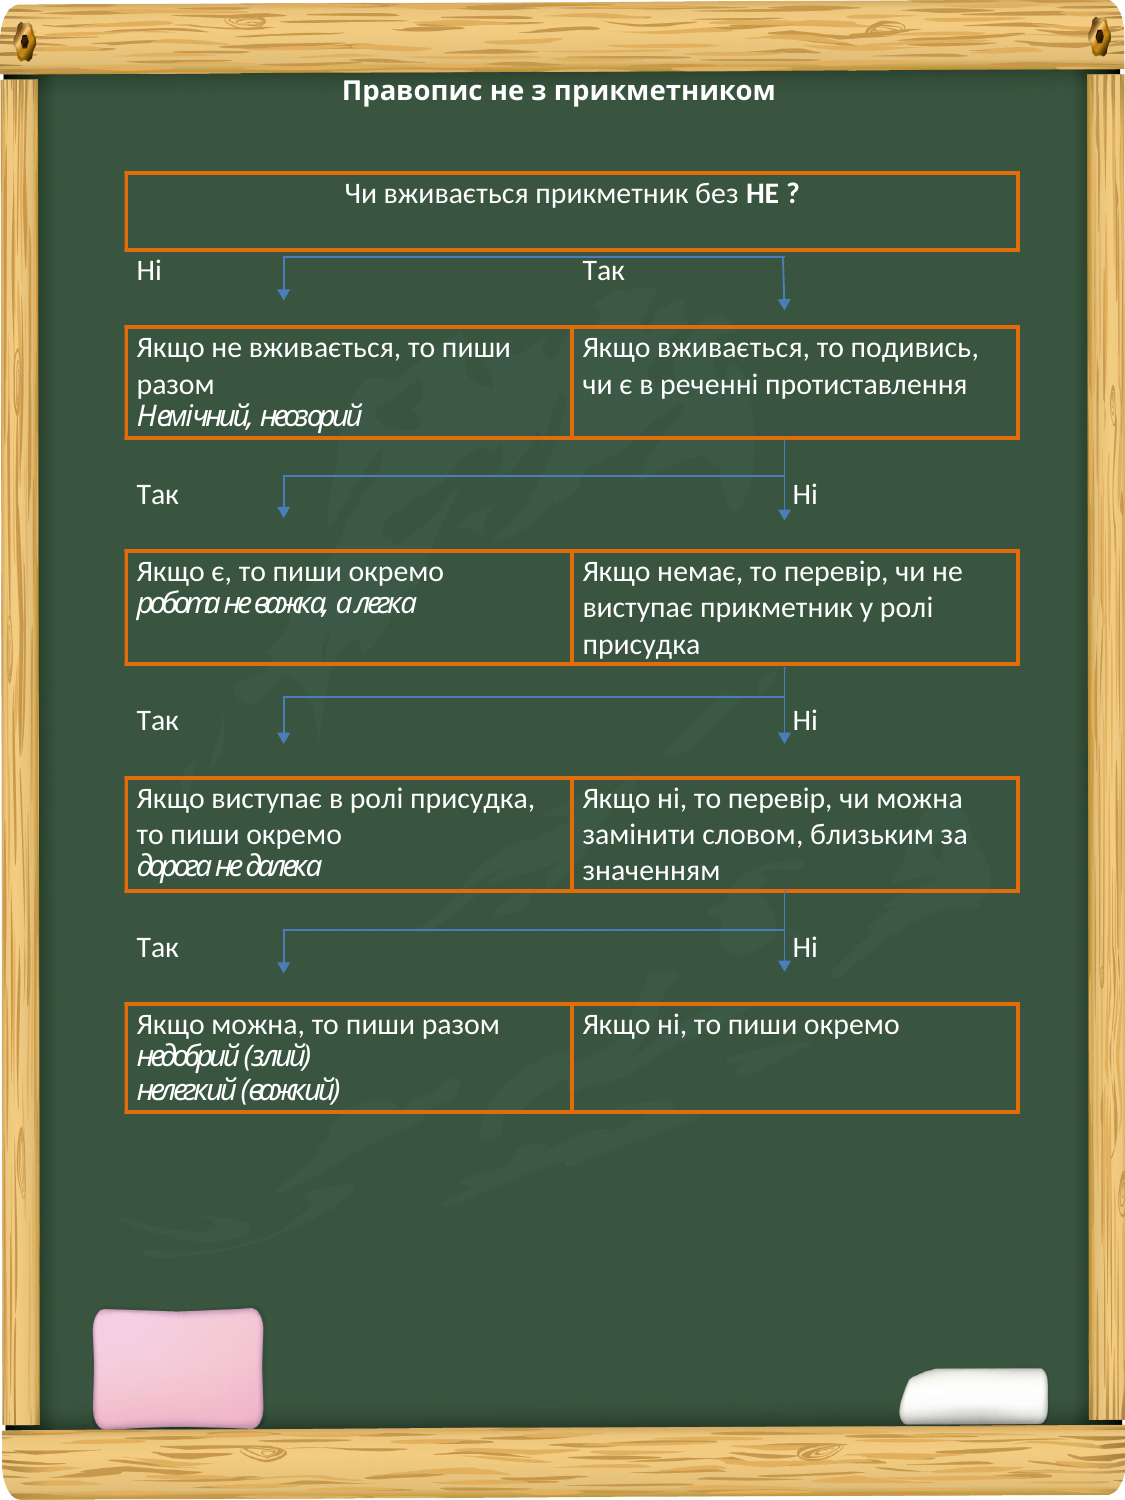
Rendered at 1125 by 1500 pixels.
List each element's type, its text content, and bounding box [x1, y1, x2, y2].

picture [0, 0, 1125, 1500]
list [124, 170, 1021, 1162]
title Правопис не з прикметником [56, 60, 1069, 148]
